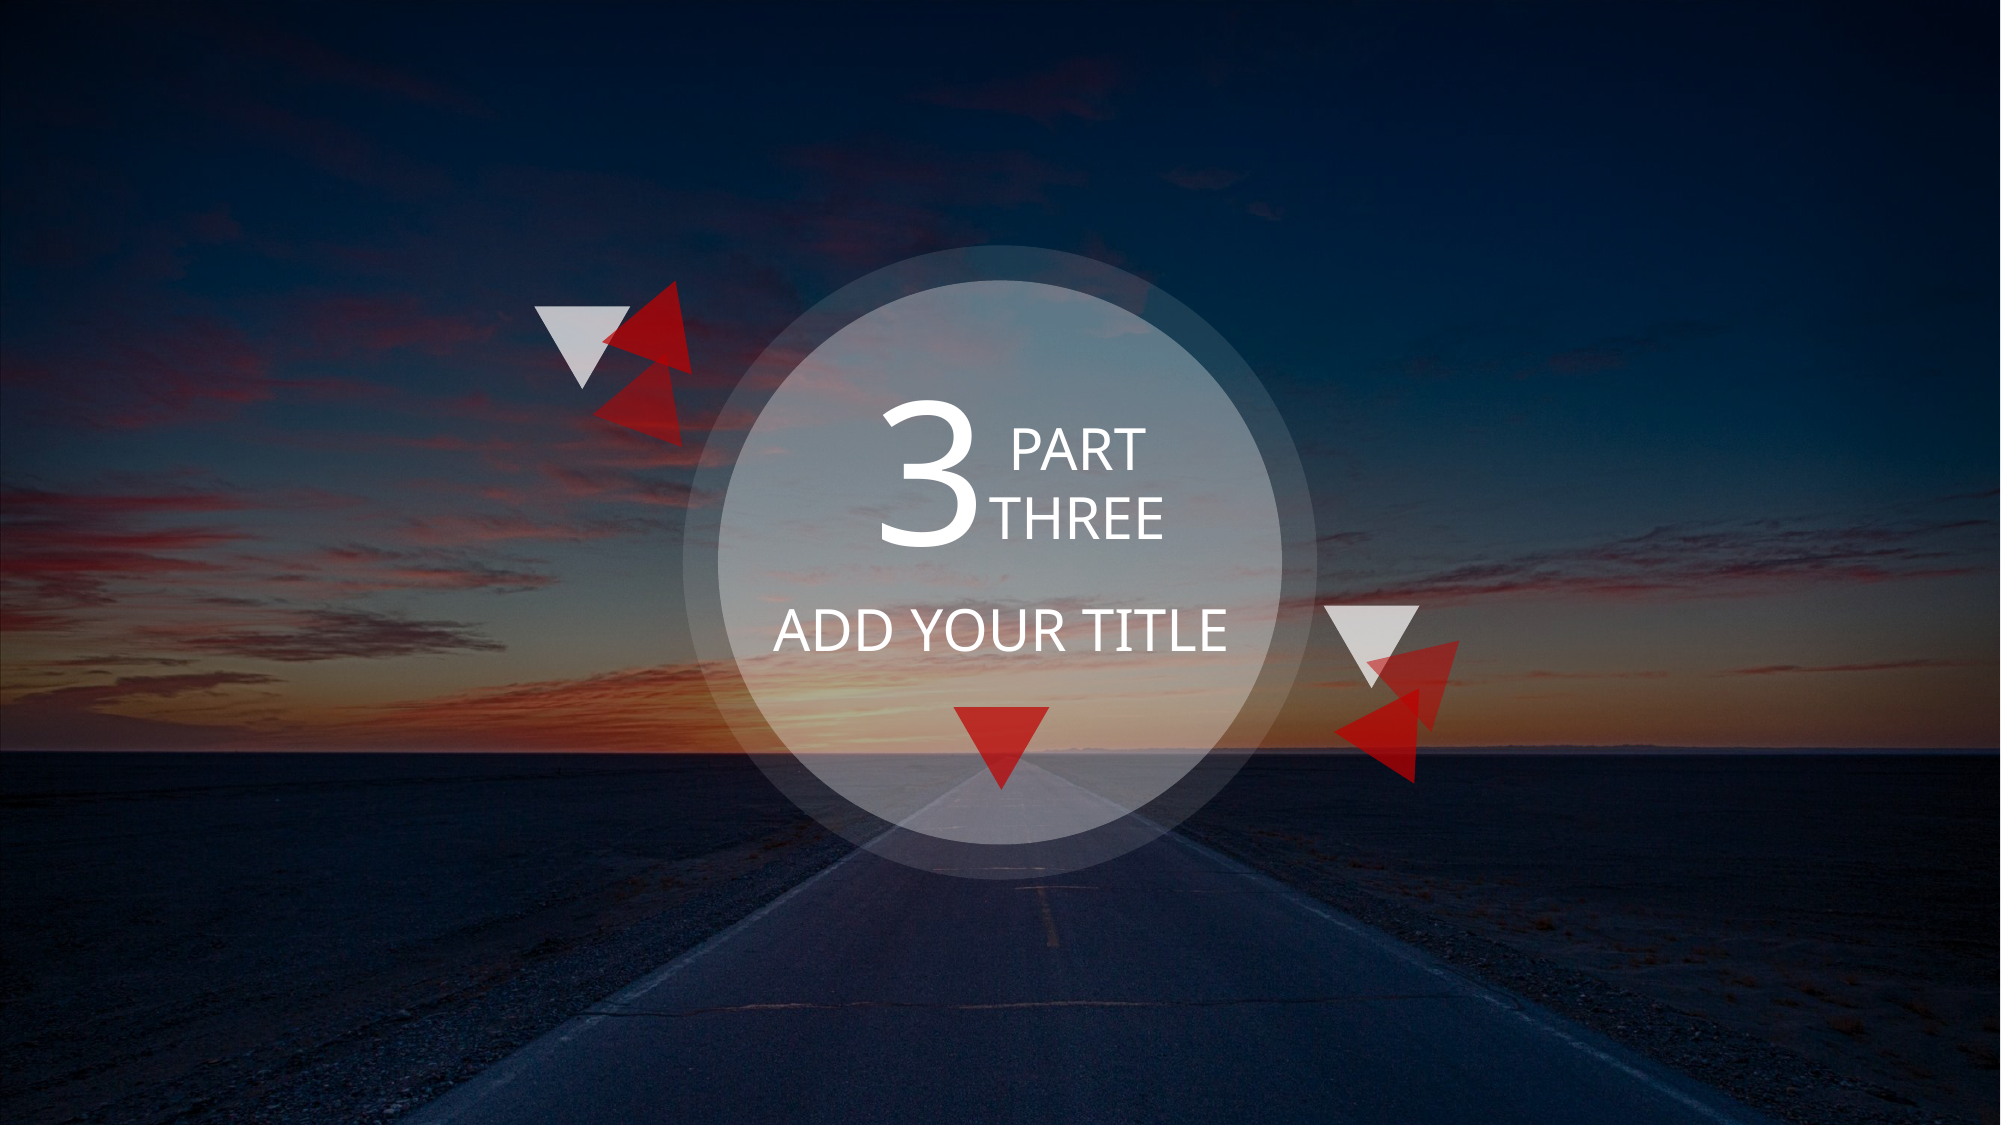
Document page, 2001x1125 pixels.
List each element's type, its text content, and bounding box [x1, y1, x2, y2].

text_box [599, 278, 694, 377]
text_box 3 [809, 338, 1052, 586]
text_box [532, 305, 633, 392]
text_box [681, 244, 1319, 881]
picture [0, 0, 2001, 1125]
text_box [1331, 698, 1419, 786]
text_box ADD YOUR TITLE [749, 586, 1254, 671]
text_box [1364, 639, 1461, 735]
text_box [951, 706, 1052, 792]
text_box [590, 351, 684, 449]
text_box [716, 279, 1284, 846]
text_box [1321, 604, 1422, 691]
text_box PART THREE [953, 404, 1202, 559]
